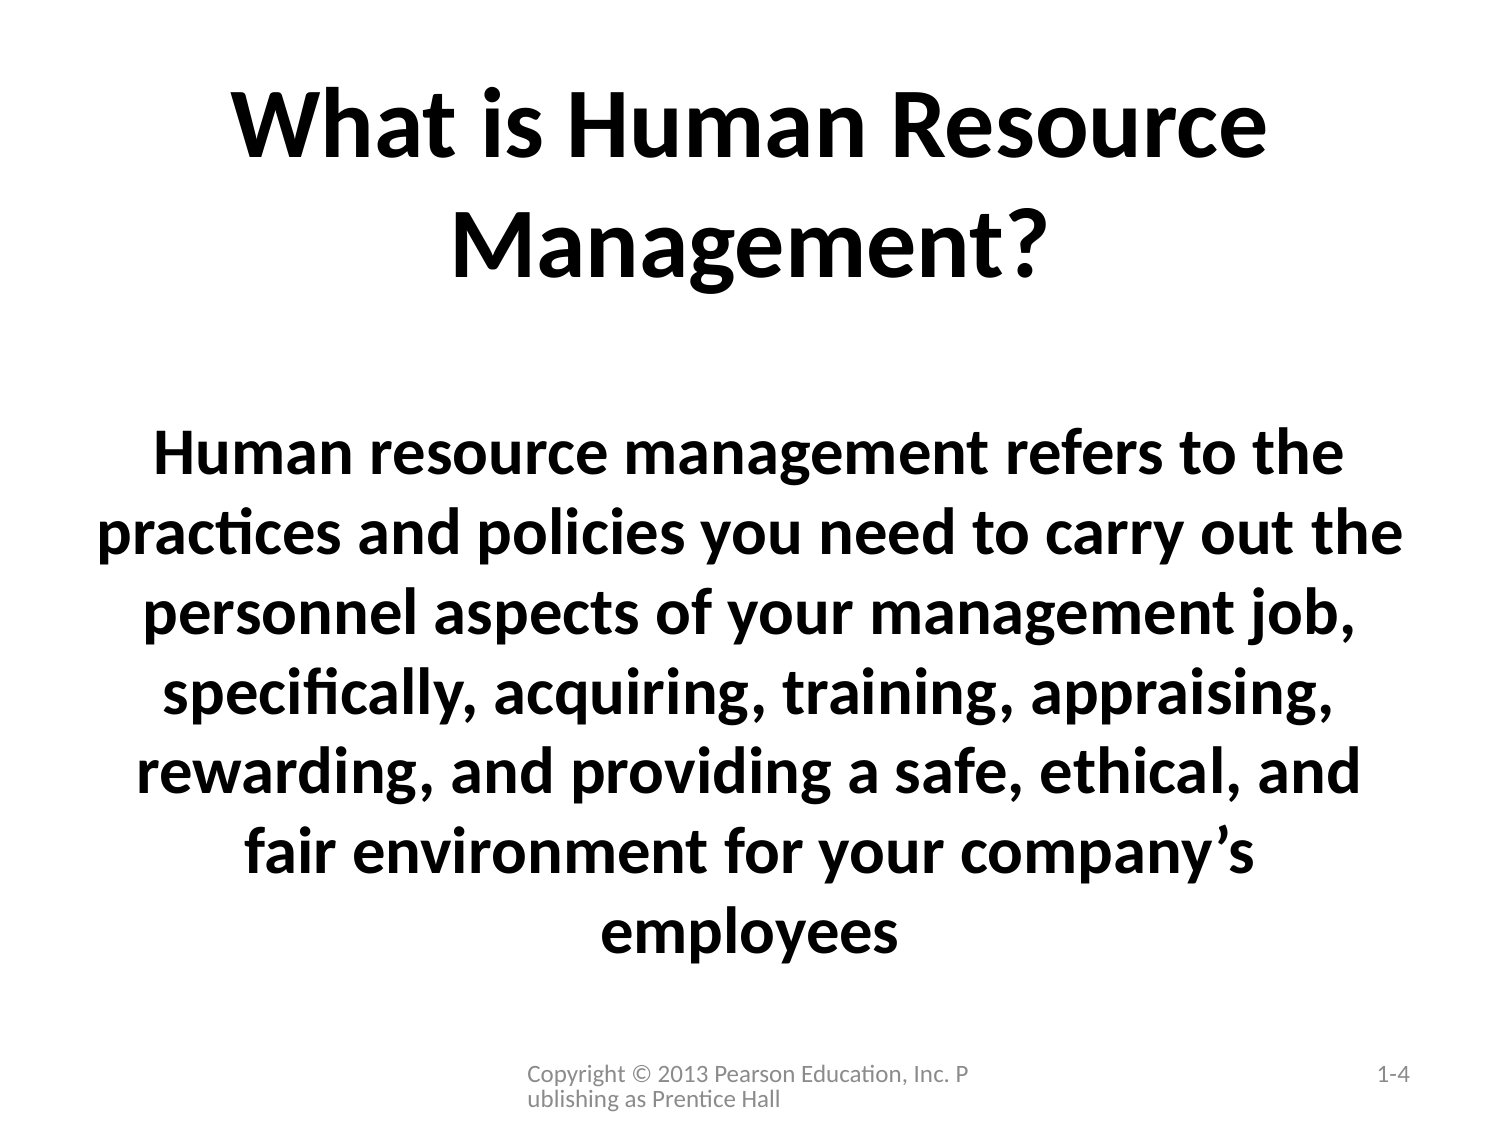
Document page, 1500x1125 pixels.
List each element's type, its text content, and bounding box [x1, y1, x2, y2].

title What is Human Resource Management? Human resource management refers to the practices and policies you need to carry out the personnel aspects of your management job, specifically, acquiring, training, appraising, rewarding, and providing a safe, ethical, and fair environment for your company’s employees [75, 24, 1425, 1000]
footer Copyright © 2013 Pearson Education, Inc. Publishing as Prentice Hall [512, 1042, 988, 1103]
slide_number 1-4 [1074, 1042, 1425, 1103]
